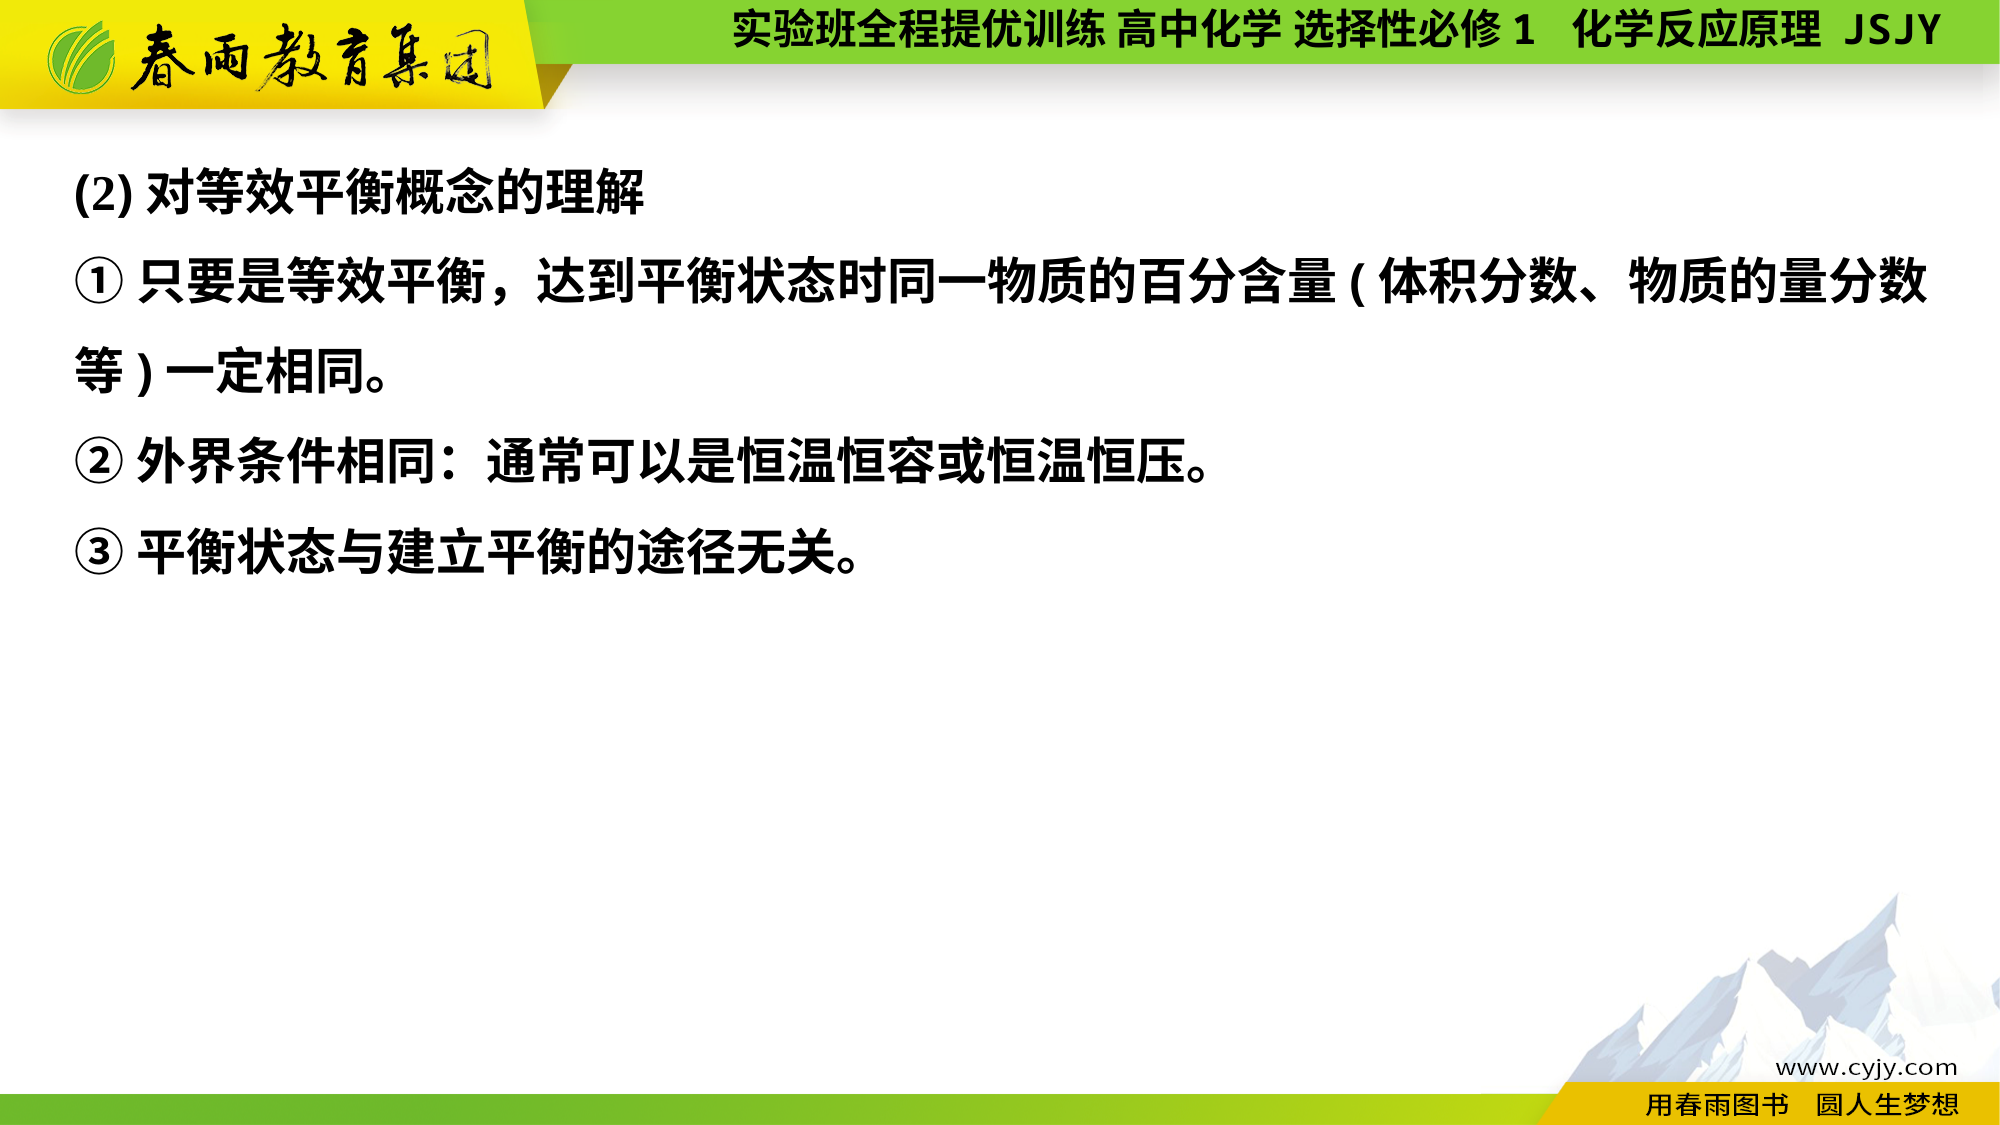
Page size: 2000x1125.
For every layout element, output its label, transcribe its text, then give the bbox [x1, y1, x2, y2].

picture [0, 0, 2000, 1125]
list (2)对等效平衡概念的理解 ①只要是等效平衡，达到平衡状态时同一物质的百分含量(体积分数、物质的量分数等)一定相同。 ②外界条件相同：通常可以是恒温恒容或恒温恒压。 ③平衡状态与建立平衡的途径无关。 [59, 122, 1944, 581]
